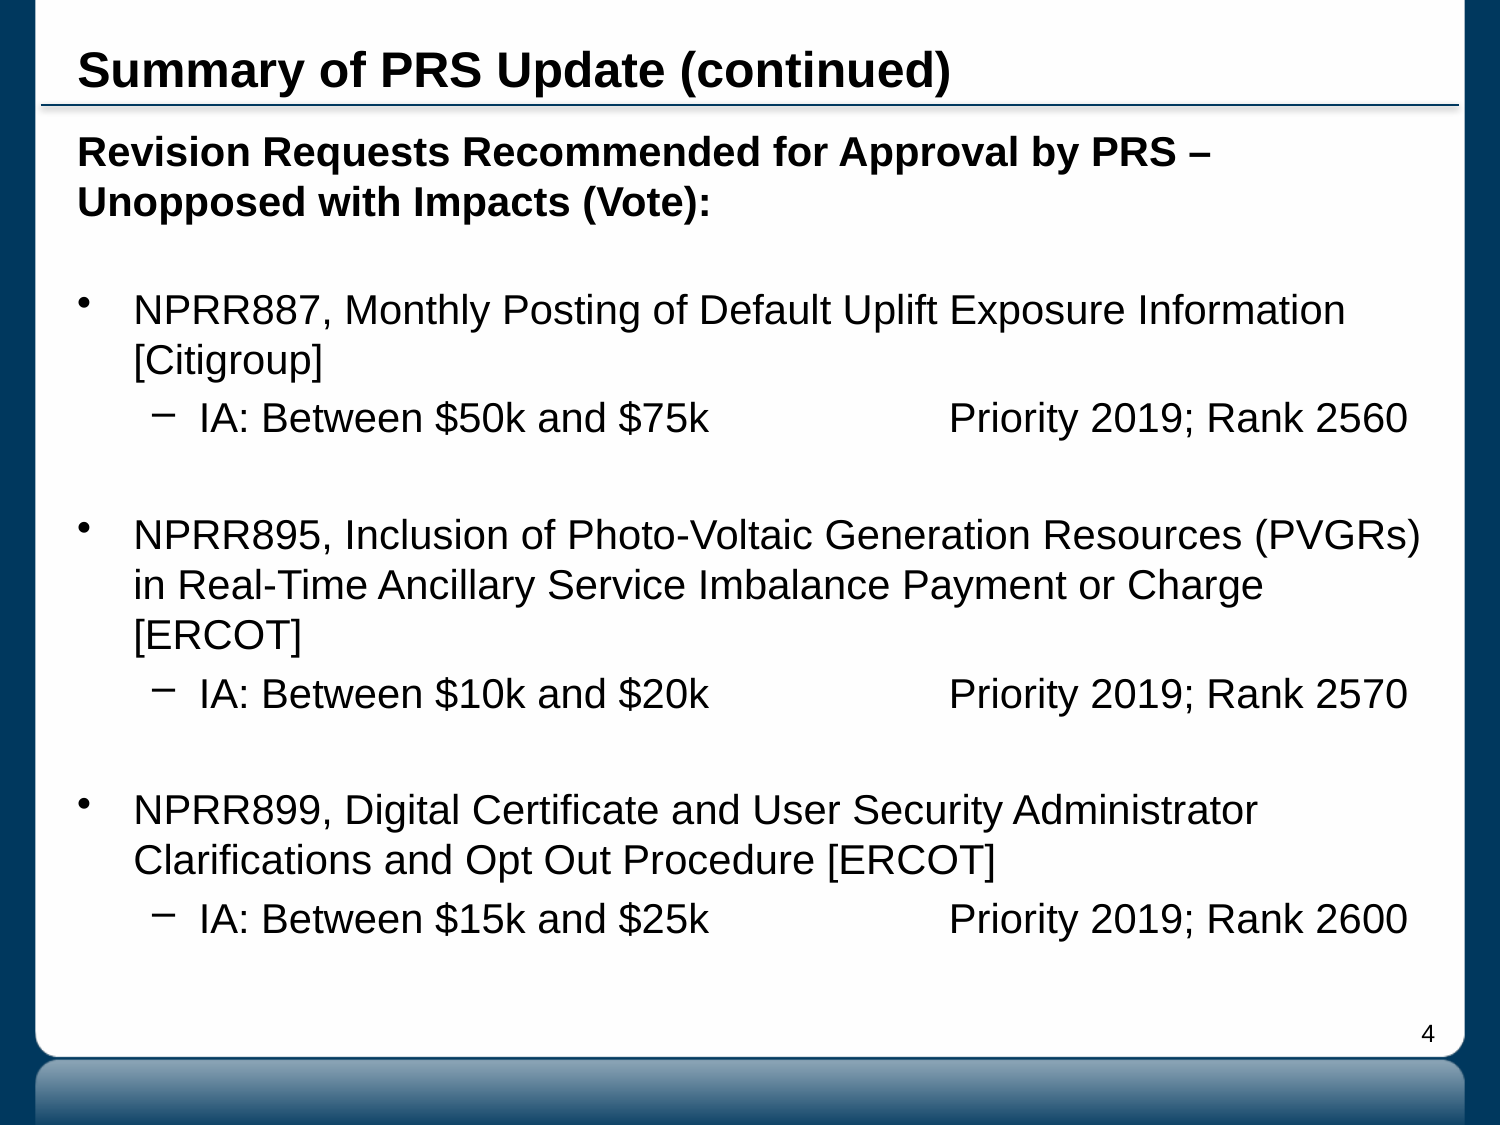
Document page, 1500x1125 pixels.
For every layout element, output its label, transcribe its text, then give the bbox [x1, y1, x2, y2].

title Summary of PRS Update (continued) [62, 29, 1450, 106]
picture [35, 0, 1465, 1125]
text_box Revision Requests Recommended for Approval by PRS – Unopposed with Impacts (Vote): NPRR887, Monthly Posting of Default Uplift Exposure Information [Citigroup] IA: Between $50k and $75k Priority 2019; Rank 2560 NPRR895, Inclusion of Photo-Voltaic Generation Resources (PVGRs) in Real-Time Ancillary Service Imbalance Payment or Charge [ERCOT] IA: Between $10k and $20k Priority 2019; Rank 2570 NPRR899, Digital Certificate and User Security Administrator Clarifications and Opt Out Procedure [ERCOT] IA: Between $15k and $25k Priority 2019; Rank 2600 [62, 117, 1450, 1027]
